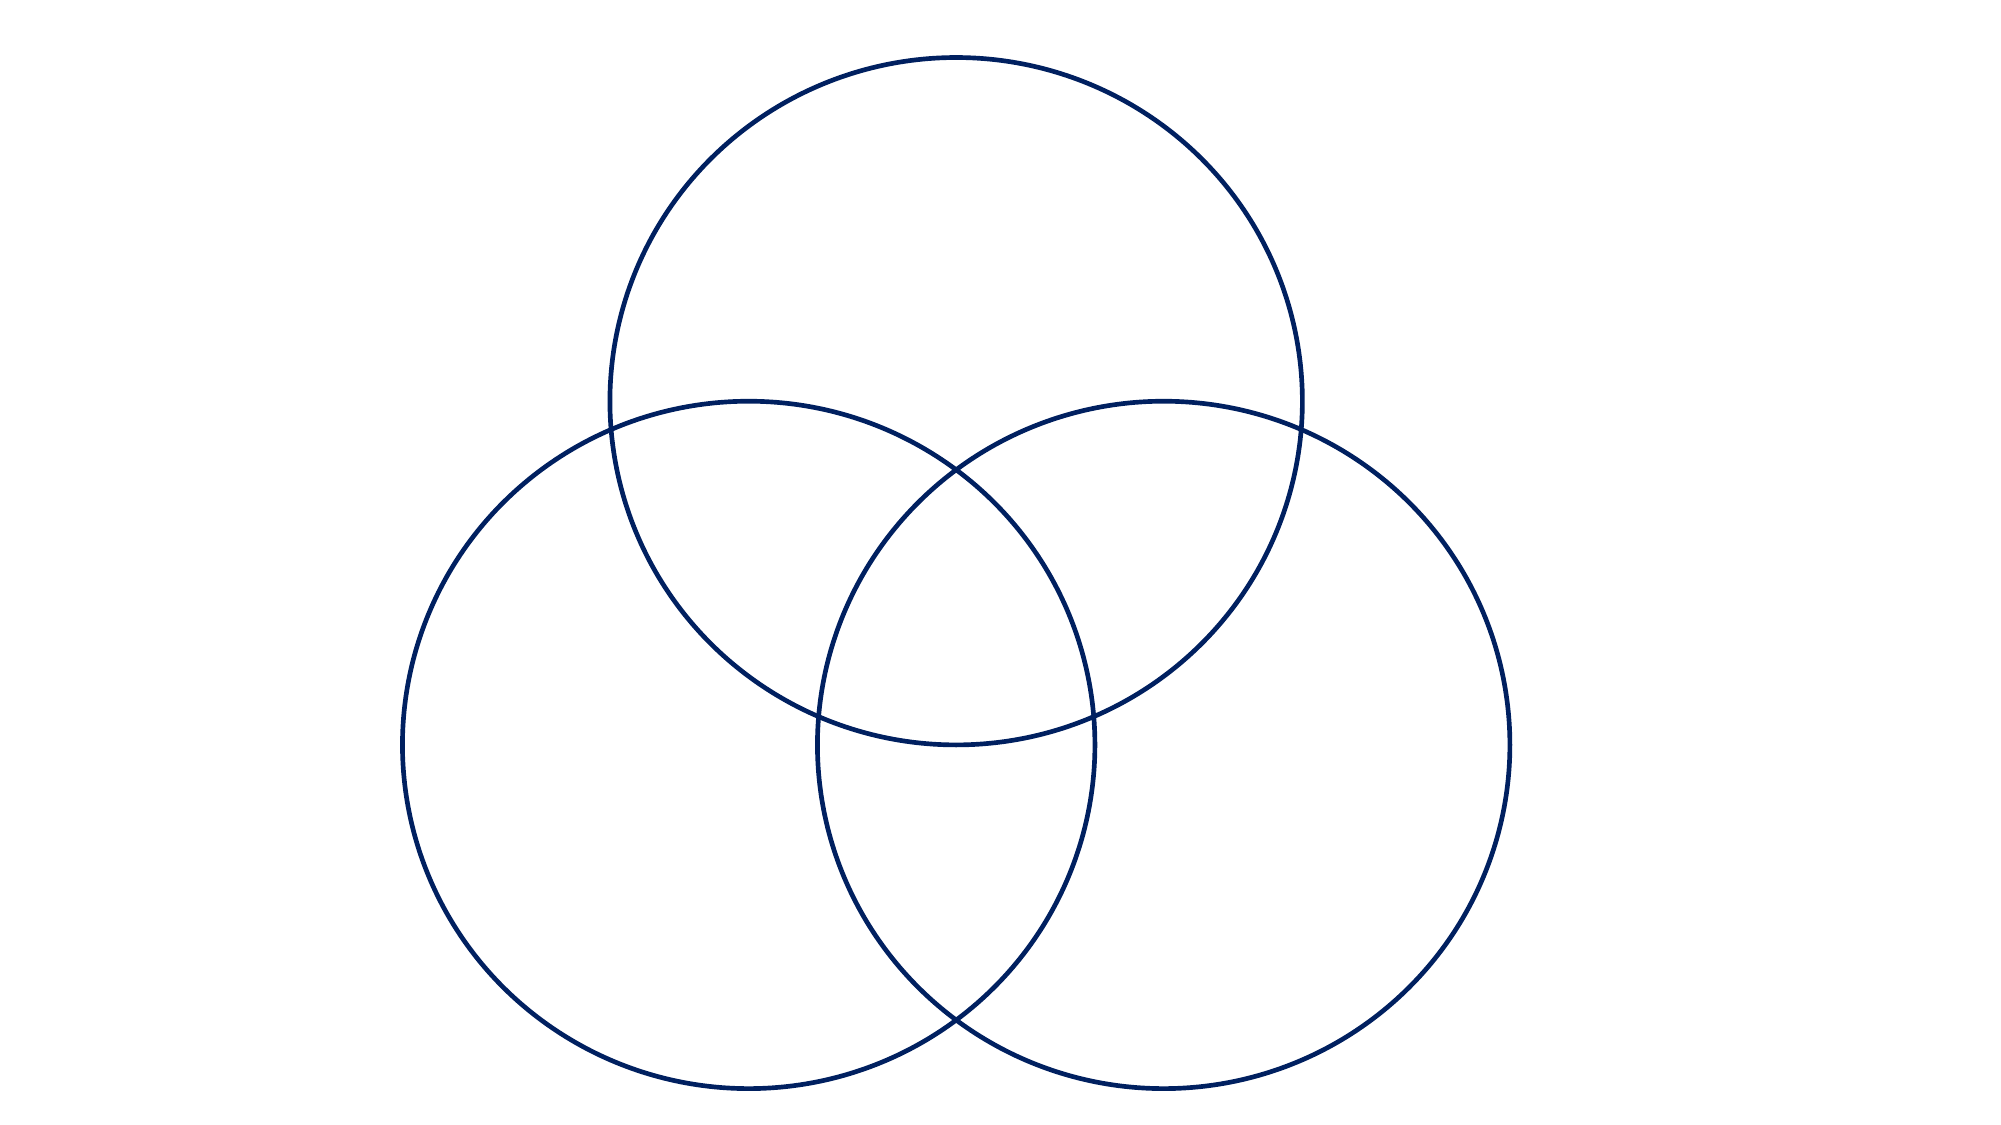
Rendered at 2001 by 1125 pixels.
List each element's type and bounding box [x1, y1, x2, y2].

text_box [402, 57, 1510, 1089]
